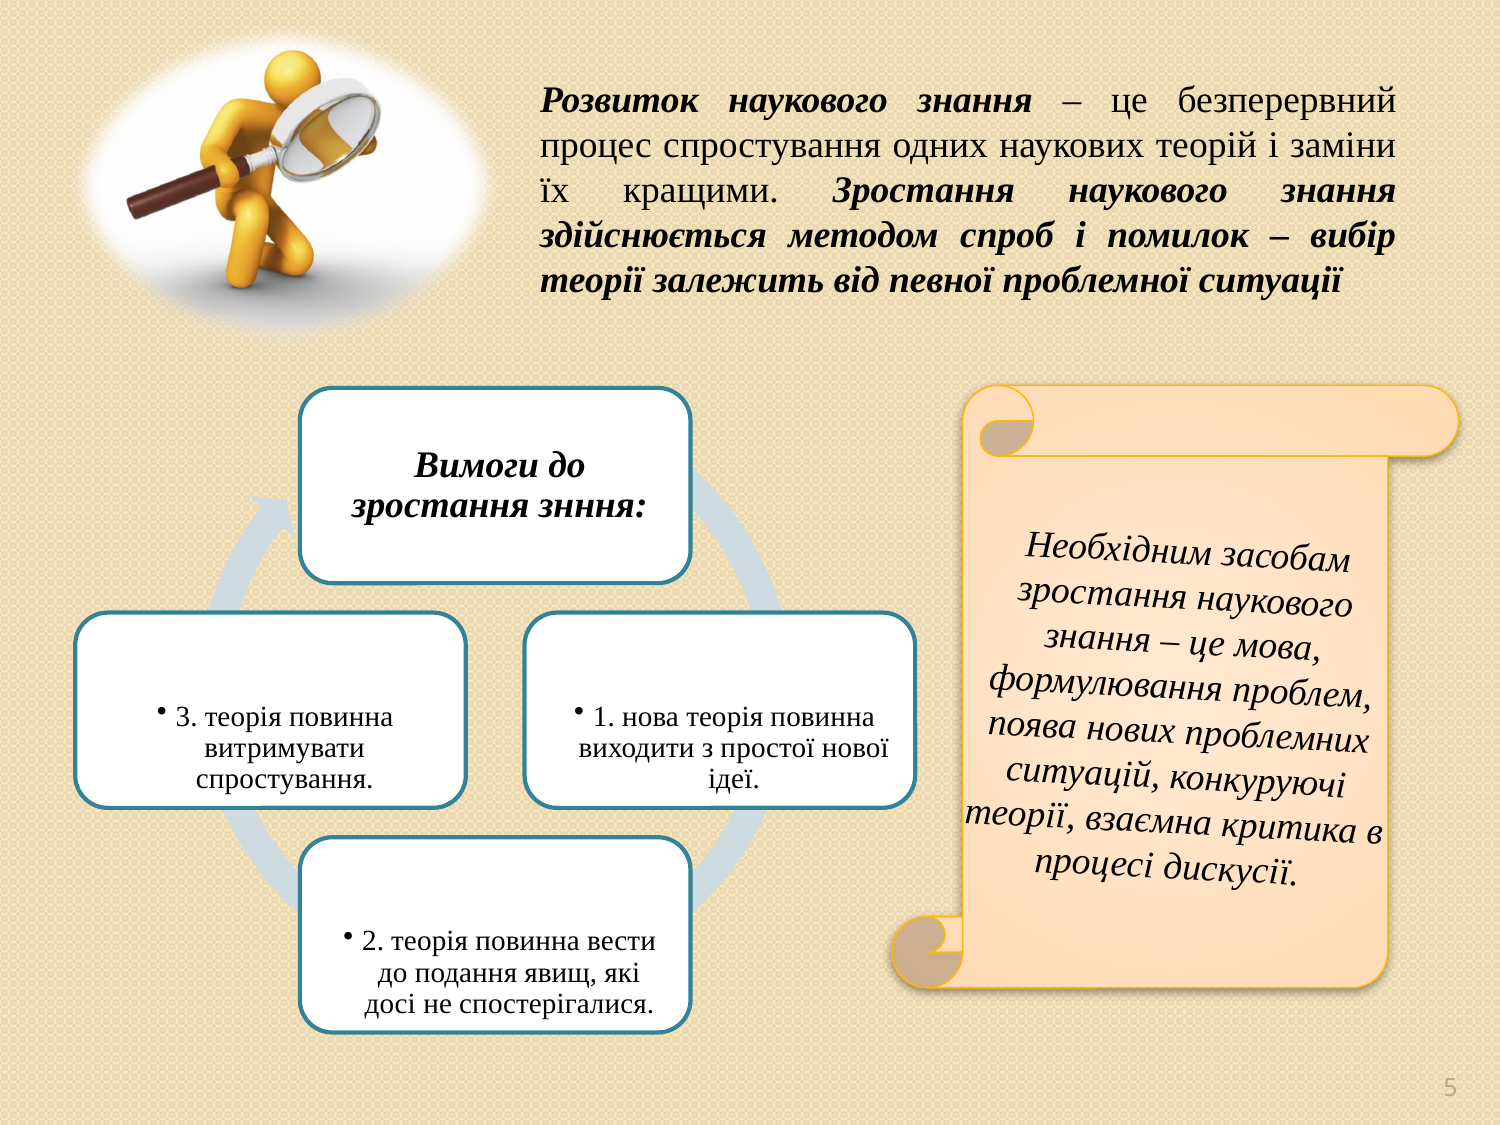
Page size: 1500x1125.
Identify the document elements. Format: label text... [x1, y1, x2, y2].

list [74, 349, 916, 1071]
text_box Розвиток наукового знання – це безперервний процес спростування одних наукових теорій і заміни їх кращими. Зростання наукового знання здійснюється методом спроб і помилок – вибір теорії залежить від певної проблемної ситуації [525, 67, 1412, 308]
text_box [961, 384, 1460, 484]
slide_number 5 [1413, 1034, 1488, 1113]
text_box [923, 884, 1389, 989]
text_box Необхідним засобам зростання наукового знання – це мова, формулювання проблем, поява нових проблемних ситуацій, конкуруючі теорії, взаємна критика в процесі дискусії. [940, 462, 1423, 906]
picture [63, 18, 508, 352]
